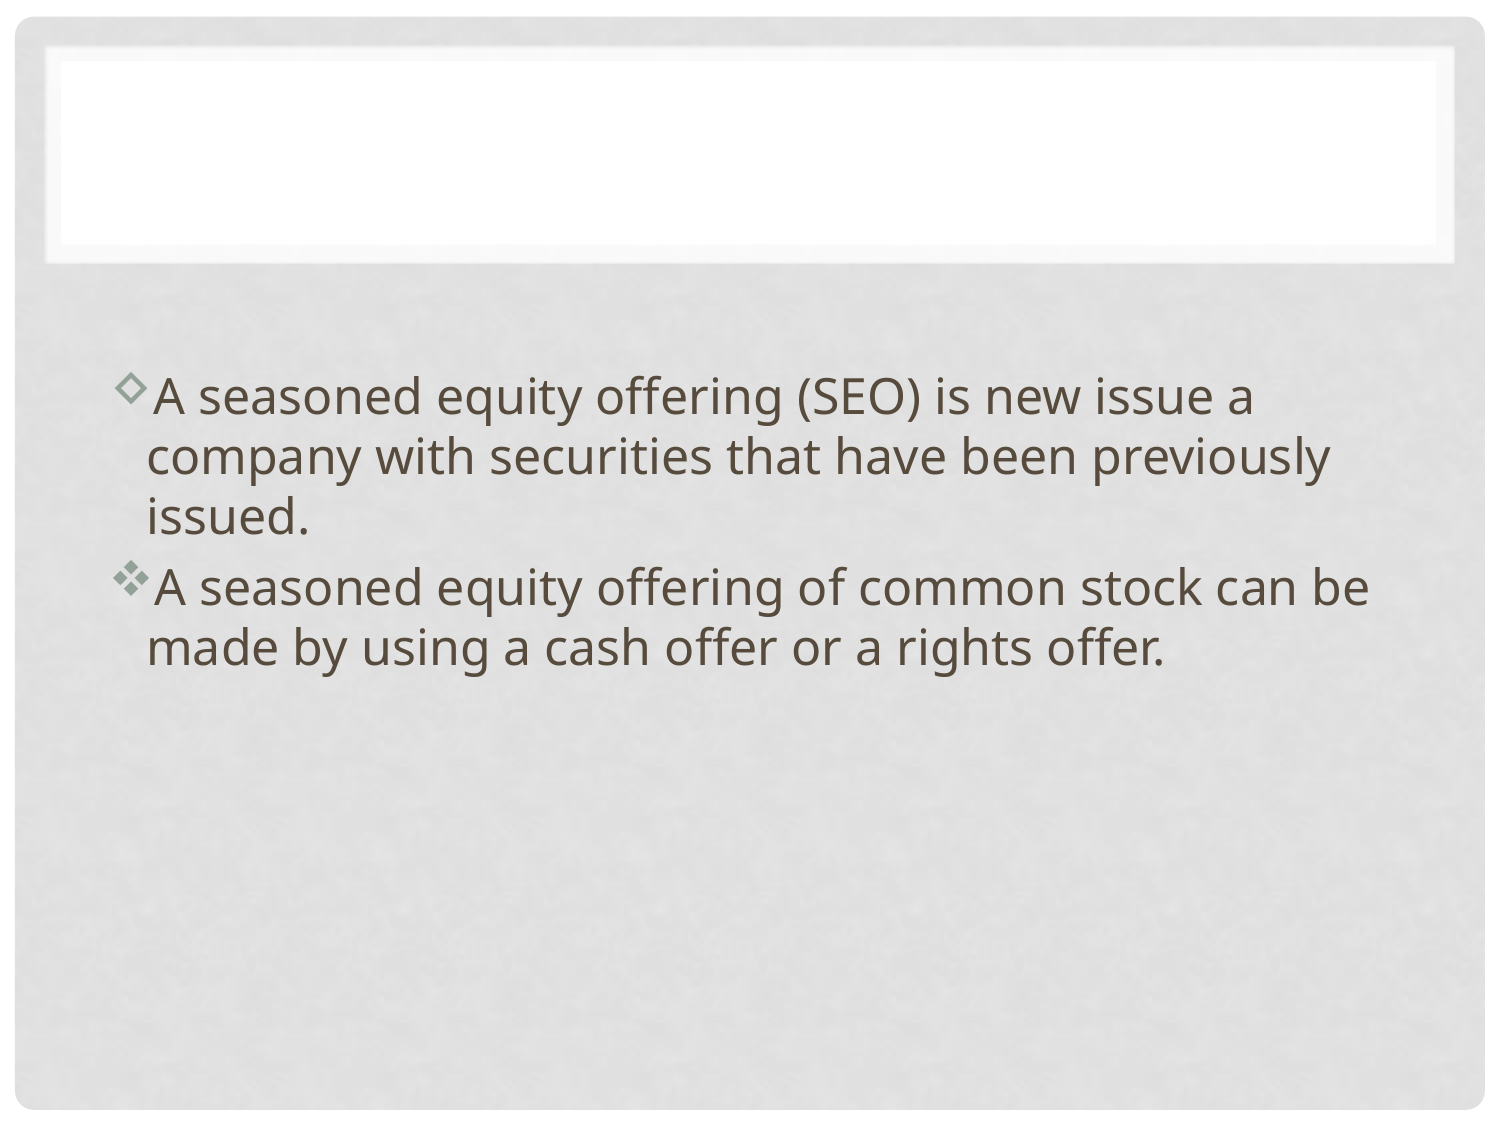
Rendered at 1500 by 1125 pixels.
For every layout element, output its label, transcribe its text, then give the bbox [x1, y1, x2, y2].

list A seasoned equity offering (SEO) is new issue a company with securities that have been previously issued. A seasoned equity offering of common stock can be made by using a cash offer or a rights offer. [75, 287, 1425, 1005]
